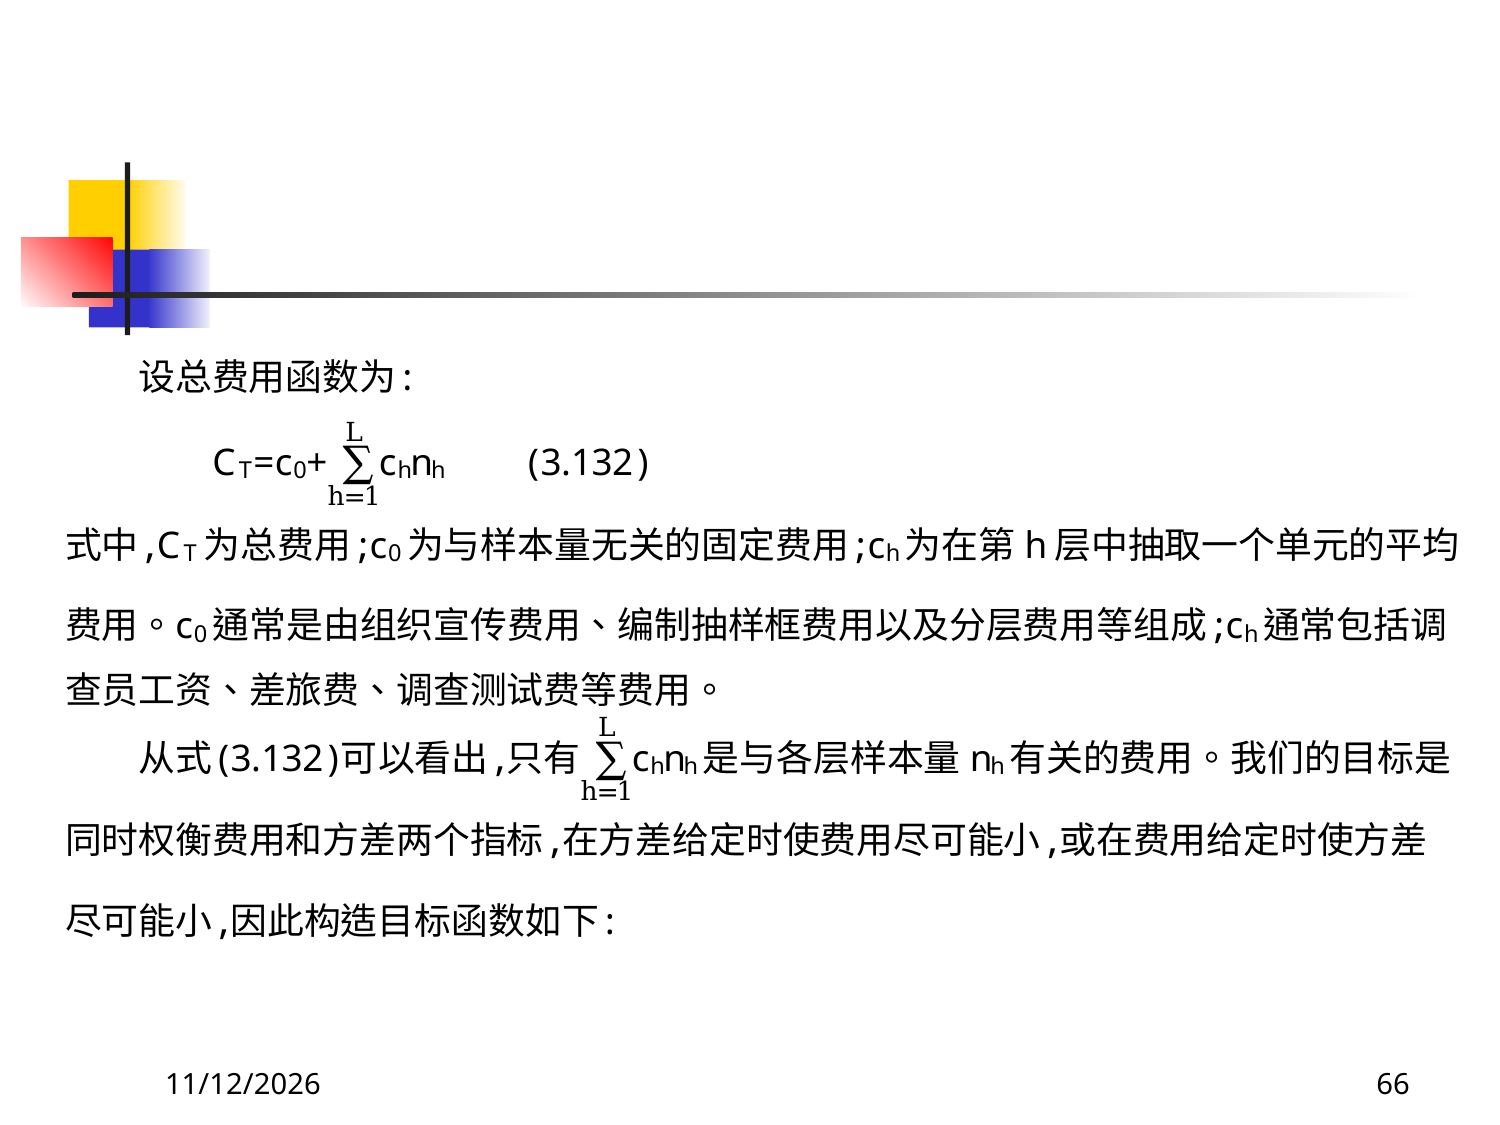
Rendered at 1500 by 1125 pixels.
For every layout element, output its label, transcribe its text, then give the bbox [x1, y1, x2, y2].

slide_number 66 [1112, 1037, 1426, 1113]
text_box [64, 337, 1460, 1004]
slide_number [149, 1037, 463, 1113]
